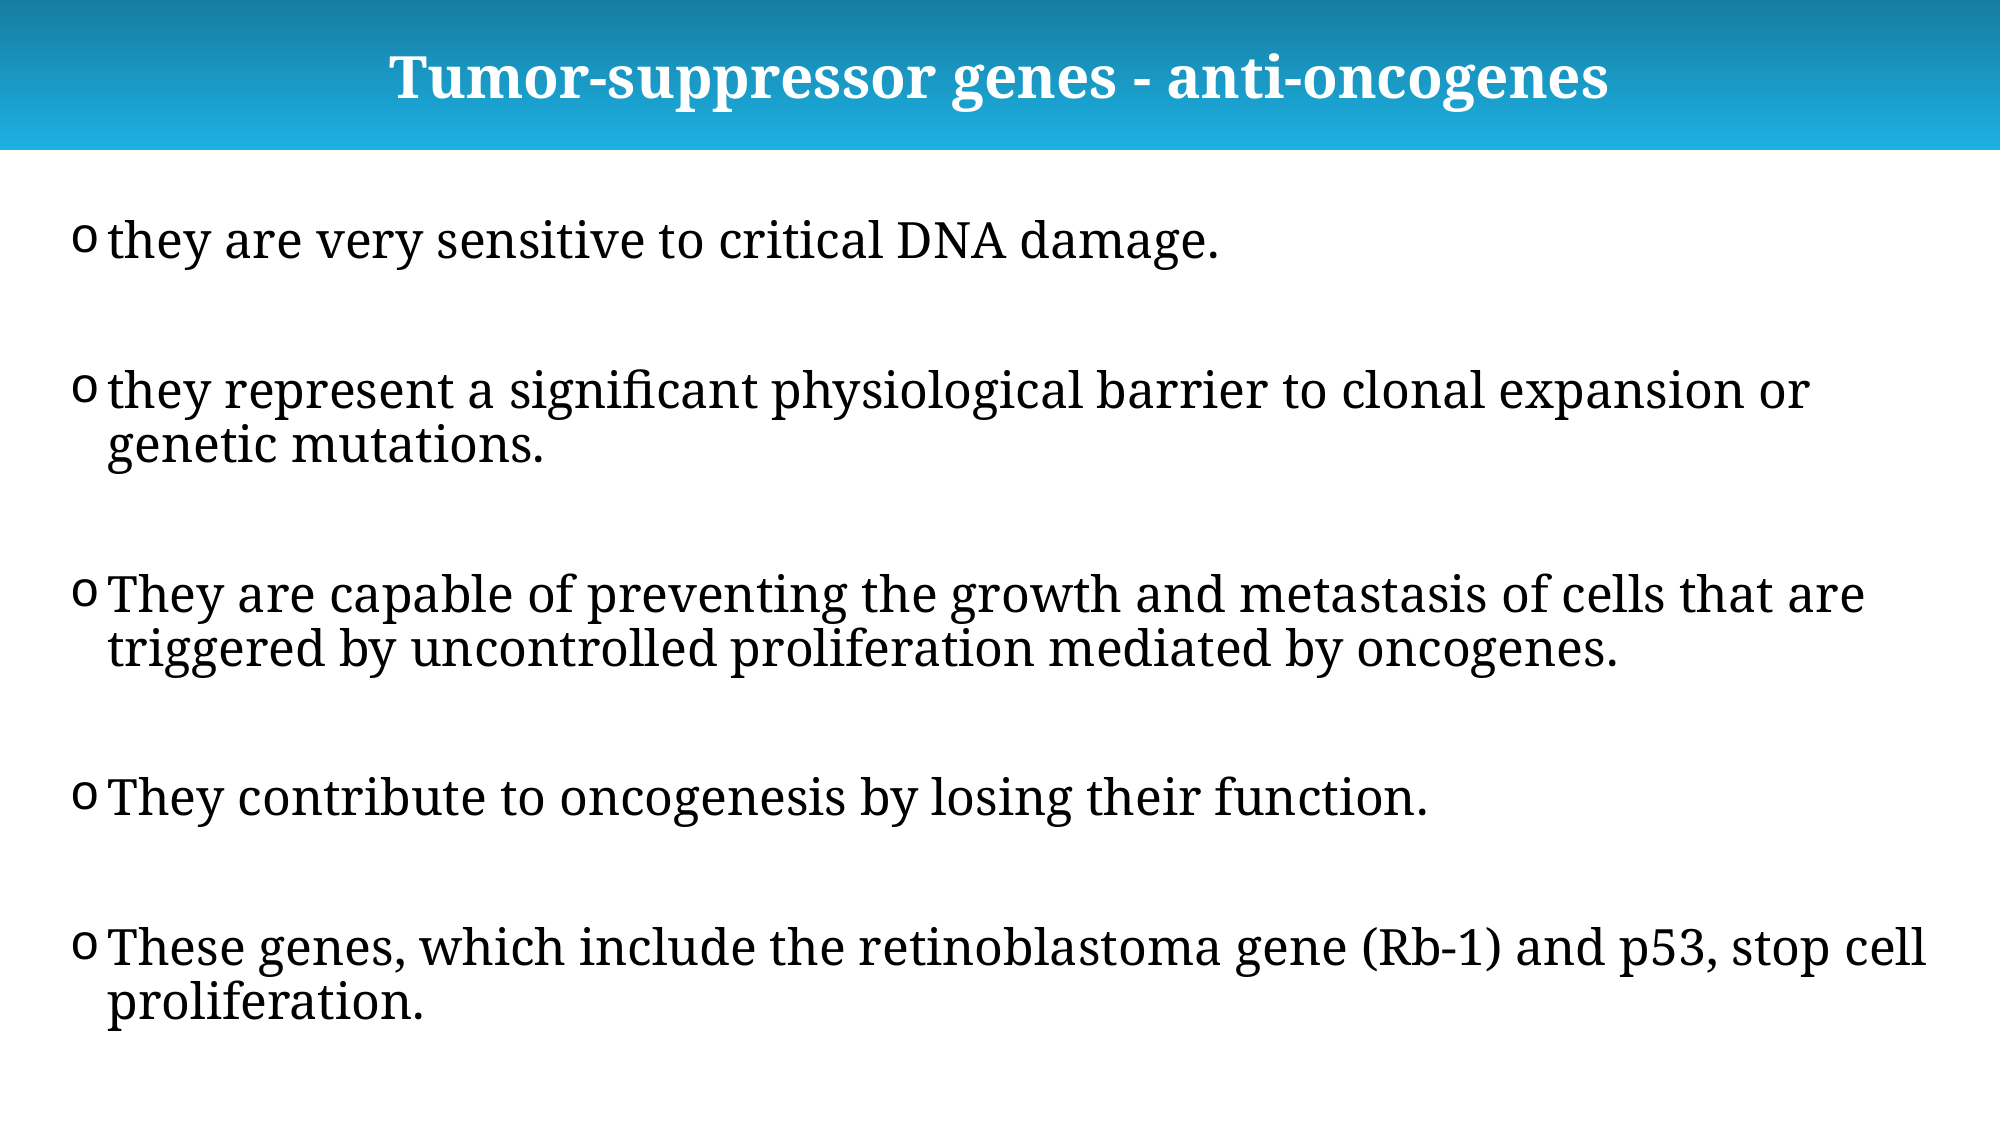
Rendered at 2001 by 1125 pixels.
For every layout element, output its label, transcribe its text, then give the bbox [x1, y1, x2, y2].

text_box Tumor-suppressor genes - anti-oncogenes [0, 0, 2000, 150]
list they are very sensitive to critical DNA damage. they represent a significant physiological barrier to clonal expansion or genetic mutations. They are capable of preventing the growth and metastasis of cells that are triggered by uncontrolled proliferation mediated by oncogenes. They contribute to oncogenesis by losing their function. These genes, which include the retinoblastoma gene (Rb-1) and p53, stop cell proliferation. [55, 208, 1945, 1071]
